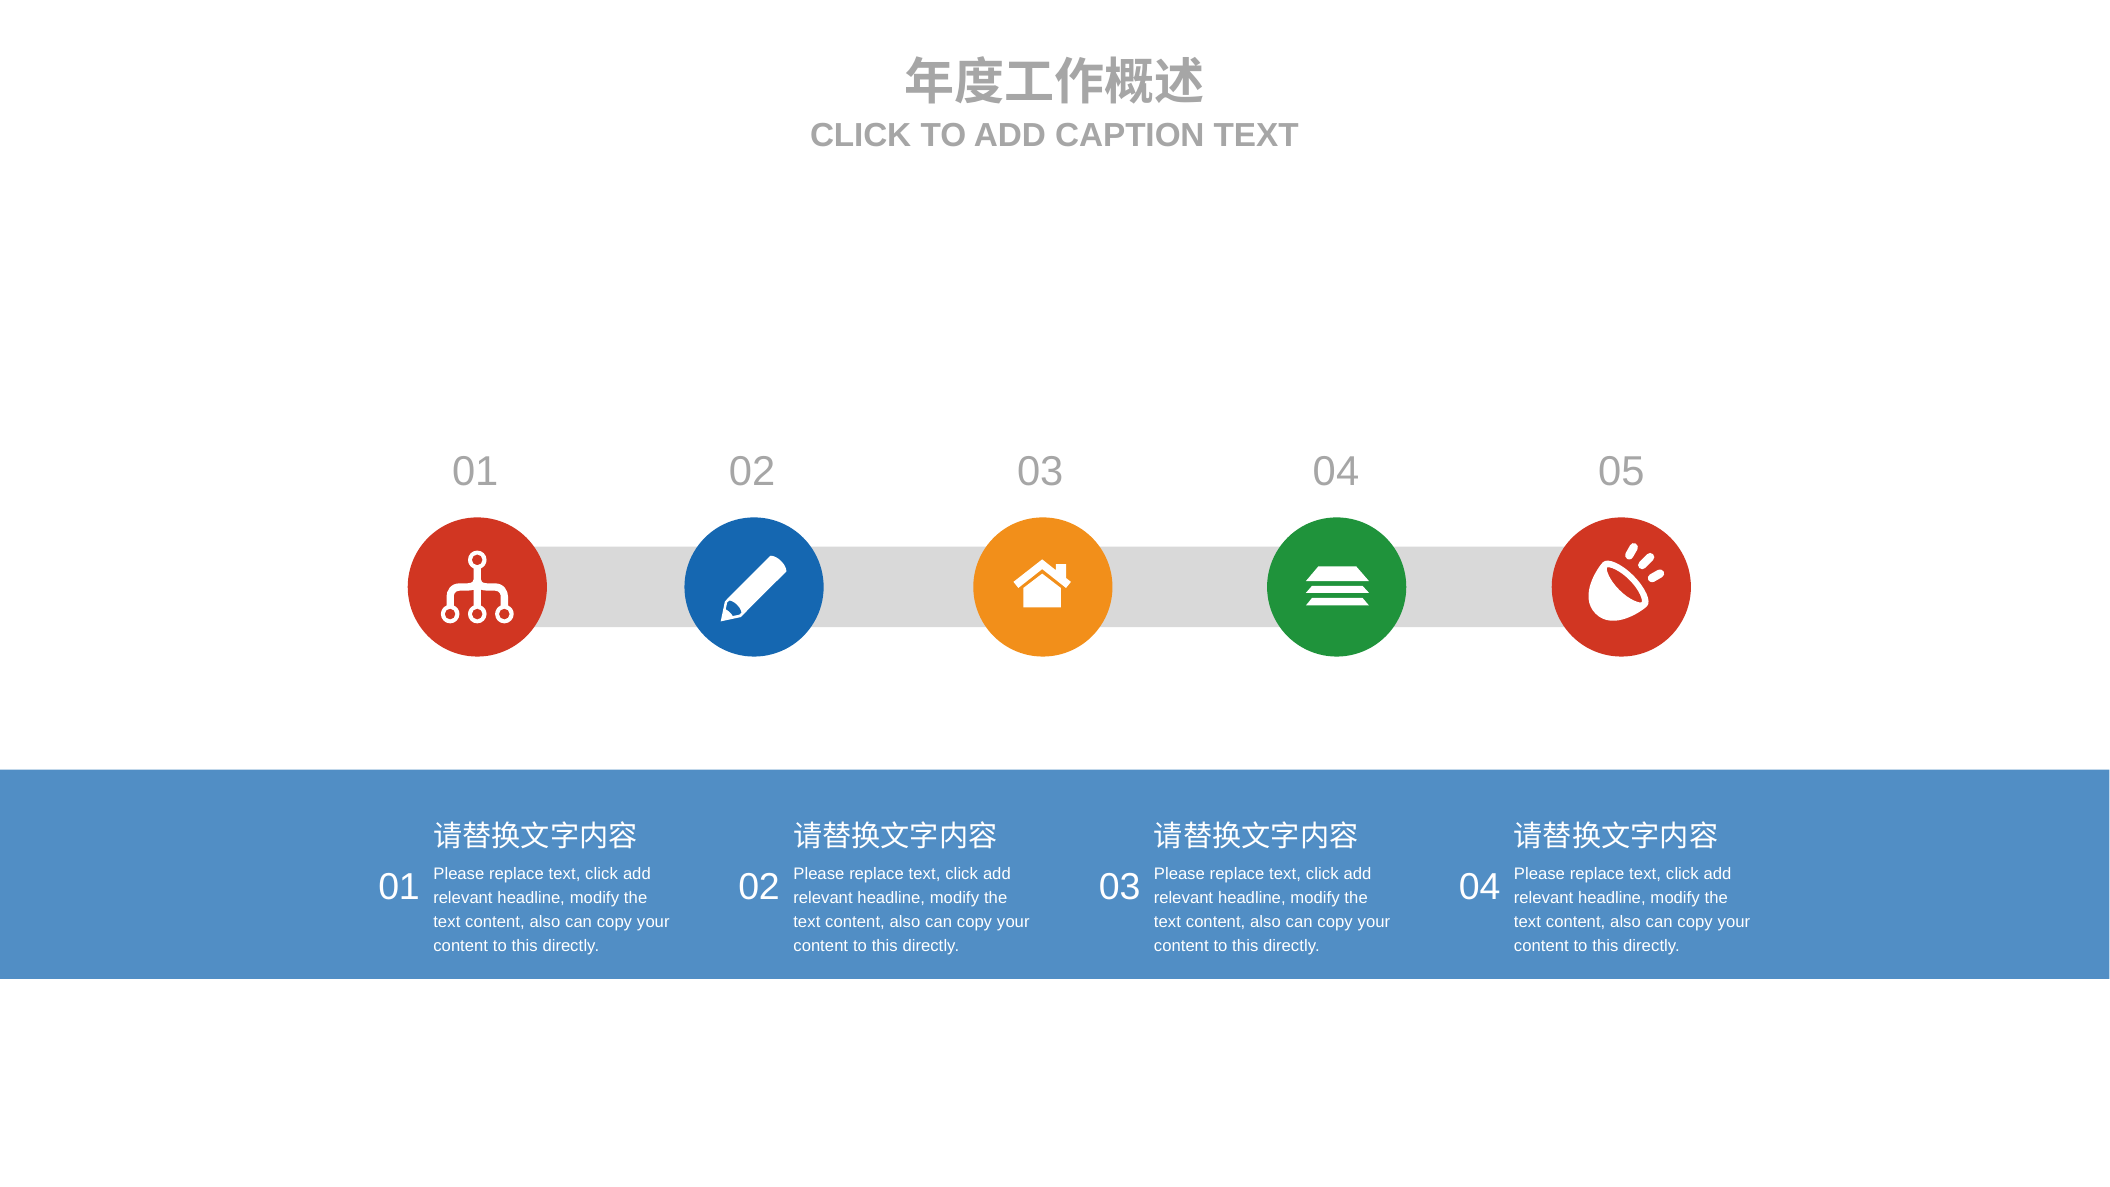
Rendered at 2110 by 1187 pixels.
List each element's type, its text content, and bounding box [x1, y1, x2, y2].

text_box [1113, 546, 1267, 628]
text_box Please replace text, click add relevant headline, modify the text content, also can copy your content to this directly. [433, 859, 680, 955]
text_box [1551, 517, 1691, 657]
text_box CLICK TO ADD CAPTION TEXT [790, 113, 1319, 154]
text_box 04 [1458, 852, 1501, 907]
text_box Please replace text, click add relevant headline, modify the text content, also can copy your content to this directly. [793, 859, 1040, 955]
text_box 02 [738, 852, 780, 907]
text_box 请替换文字内容 [1513, 810, 1719, 852]
text_box Please replace text, click add relevant headline, modify the text content, also can copy your content to this directly. [1513, 859, 1761, 955]
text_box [407, 517, 547, 657]
text_box 请替换文字内容 [793, 810, 999, 852]
text_box 请替换文字内容 [433, 810, 639, 852]
text_box 04 [1297, 426, 1374, 502]
text_box 03 [1098, 852, 1141, 907]
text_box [684, 517, 824, 657]
text_box Please replace text, click add relevant headline, modify the text content, also can copy your content to this directly. [1154, 859, 1401, 955]
text_box 05 [1577, 426, 1665, 502]
text_box [1407, 546, 1551, 628]
text_box [547, 546, 684, 628]
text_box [973, 517, 1113, 657]
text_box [1267, 517, 1407, 657]
text_box [0, 769, 2110, 980]
text_box 01 [437, 426, 514, 502]
text_box 请替换文字内容 [1153, 810, 1359, 852]
text_box [824, 546, 973, 628]
text_box 01 [378, 852, 421, 907]
text_box 02 [714, 426, 791, 502]
text_box 年度工作概述 [865, 48, 1245, 110]
text_box 03 [1002, 426, 1079, 502]
